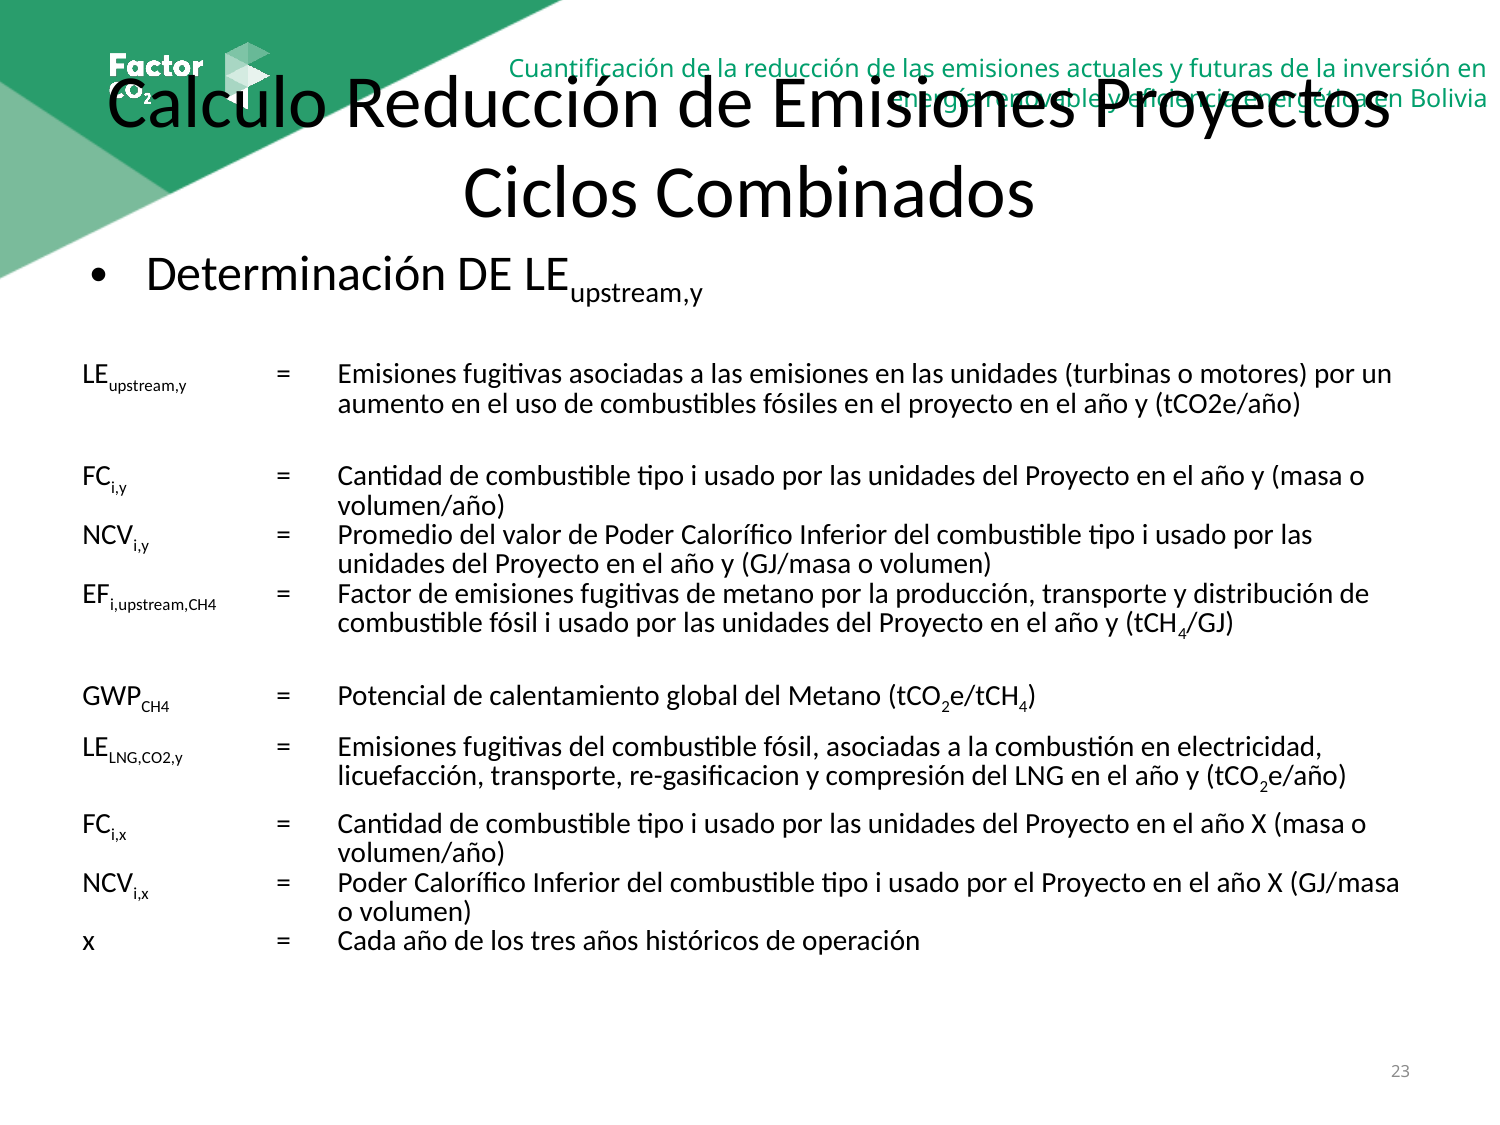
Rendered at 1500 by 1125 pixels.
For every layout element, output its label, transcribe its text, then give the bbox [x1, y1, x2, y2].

list Determinación DE LEupstream,y [75, 232, 1425, 309]
table_cell Cantidad de combustible tipo i usado por las unidades del Proyecto en el año X (masa o volumen/año) [331, 812, 1409, 869]
table_cell = [270, 465, 330, 522]
table_cell NCVi,x [76, 871, 268, 928]
table_cell = [270, 930, 330, 979]
slide_number 23 [1074, 1042, 1425, 1103]
table_cell LELNG,CO2,y [76, 735, 268, 811]
table_cell Cantidad de combustible tipo i usado por las unidades del Proyecto en el año y (masa o volumen/año) [331, 465, 1409, 522]
table_cell = [270, 871, 330, 928]
table_cell FCi,x [76, 812, 268, 869]
table_cell = [270, 582, 330, 682]
table_cell = [270, 735, 330, 811]
table_header Emisiones fugitivas asociadas a las emisiones en las unidades (turbinas o motores) por un aumento en el uso de combustibles fósiles en el proyecto en el año y (tCO2e/año) [331, 363, 1409, 463]
table_cell Cada año de los tres años históricos de operación [331, 930, 1409, 979]
table_cell Poder Calorífico Inferior del combustible tipo i usado por el Proyecto en el año X (GJ/masa o volumen) [331, 871, 1409, 928]
table_cell Potencial de calentamiento global del Metano (tCO2e/tCH4) [331, 684, 1409, 733]
title Calculo Reducción de Emisiones Proyectos Ciclos Combinados [75, 45, 1425, 232]
table_header = [270, 363, 330, 463]
picture [0, 0, 1500, 1125]
table_cell = [270, 812, 330, 869]
table_cell Emisiones fugitivas del combustible fósil, asociadas a la combustión en electricidad, licuefacción, transporte, re-gasificacion y compresión del LNG en el año y (tCO2e/año) [331, 735, 1409, 811]
table_cell GWPCH4 [76, 684, 268, 733]
table_cell FCi,y [76, 465, 268, 522]
table_cell EFi,upstream,CH4 [76, 582, 268, 682]
table_cell NCVi,y [76, 523, 268, 580]
table_cell = [270, 523, 330, 580]
table_cell Factor de emisiones fugitivas de metano por la producción, transporte y distribución de combustible fósil i usado por las unidades del Proyecto en el año y (tCH4/GJ) [331, 582, 1409, 682]
table_cell Promedio del valor de Poder Calorífico Inferior del combustible tipo i usado por las unidades del Proyecto en el año y (GJ/masa o volumen) [331, 523, 1409, 580]
table_cell = [270, 684, 330, 733]
table_header LEupstream,y [76, 363, 268, 463]
table_cell x [76, 930, 268, 979]
